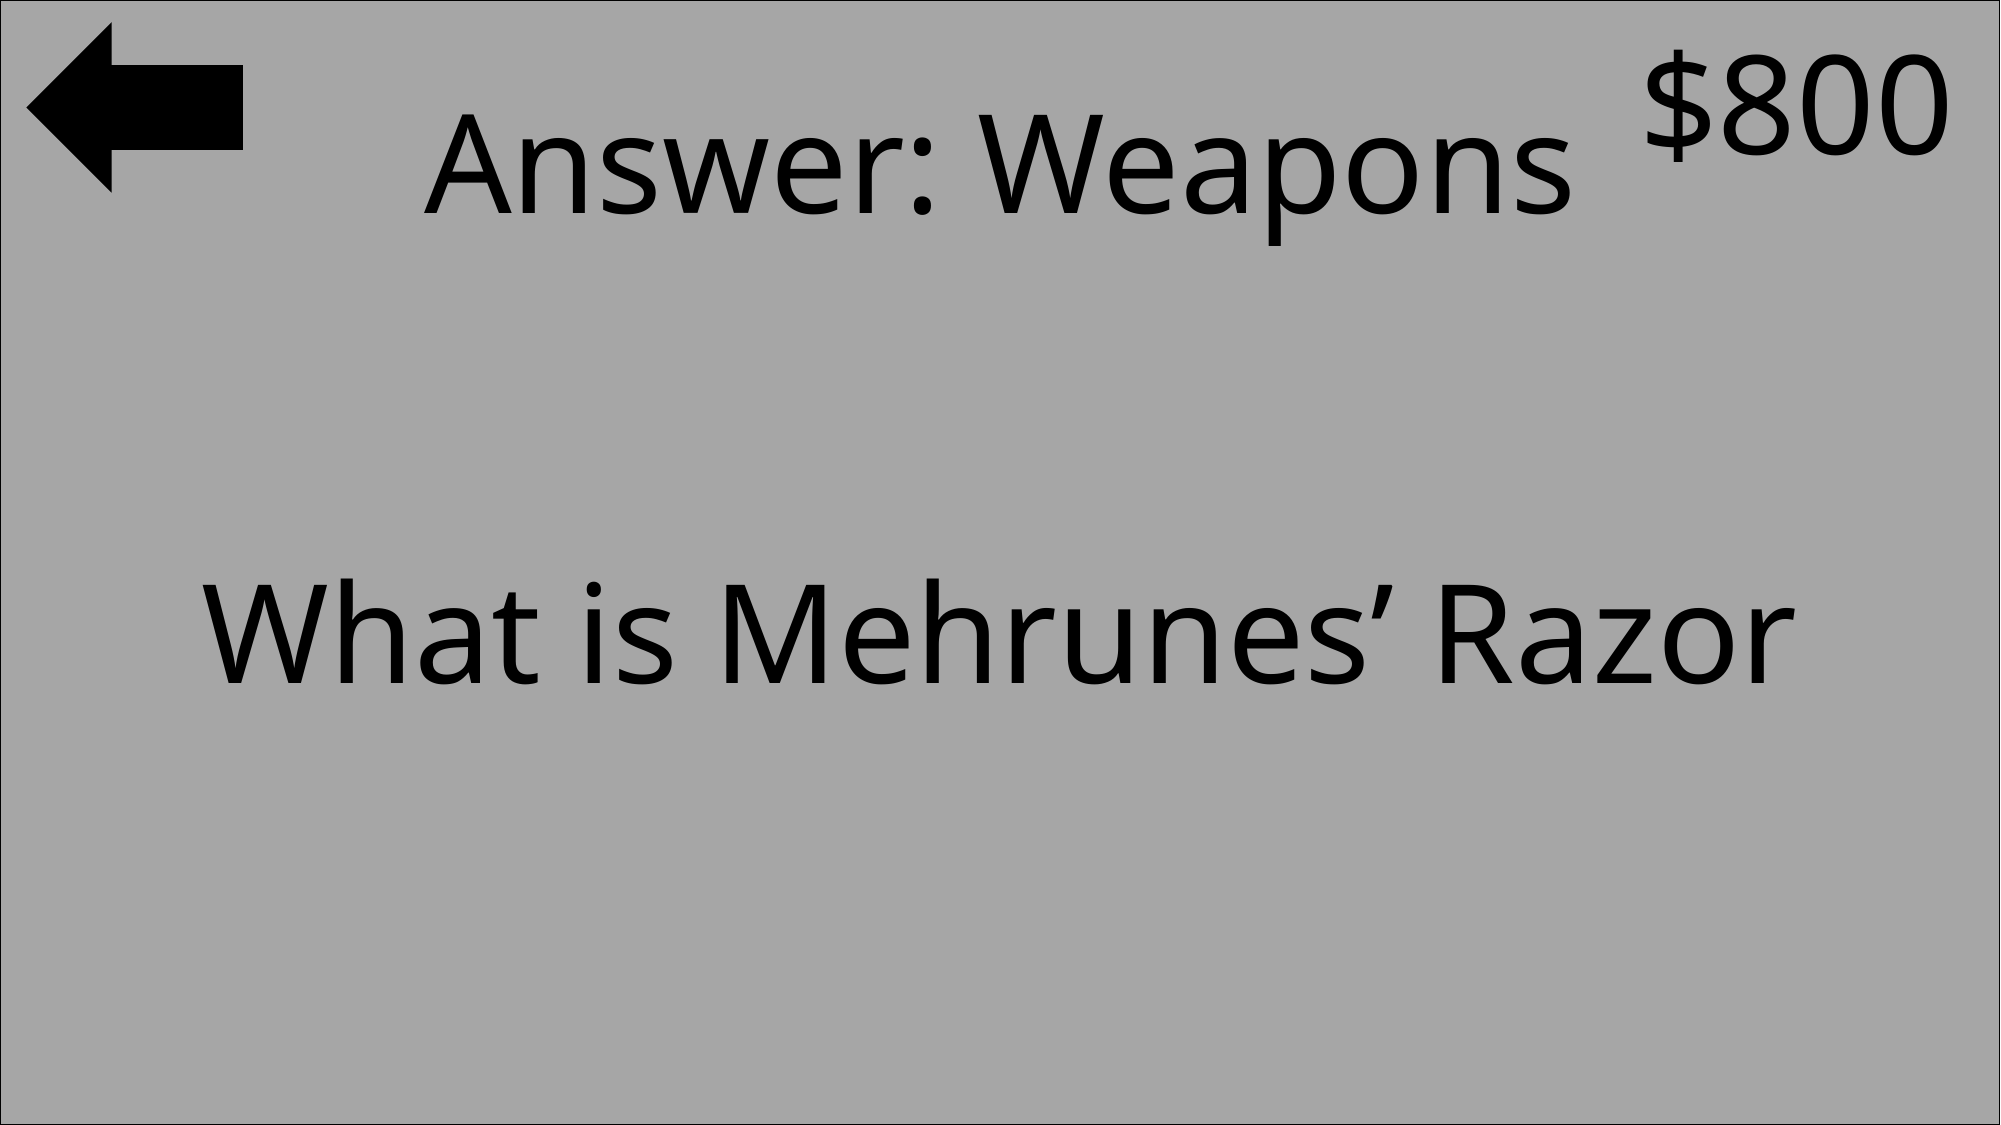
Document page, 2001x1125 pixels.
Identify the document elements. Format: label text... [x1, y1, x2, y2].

text_box What is Mehrunes’ Razor [137, 557, 1863, 755]
text_box Answer: Weapons [137, 59, 1863, 278]
text_box $800 [1593, 1, 2000, 219]
text_box [26, 22, 243, 193]
text_box [0, 0, 2000, 1125]
